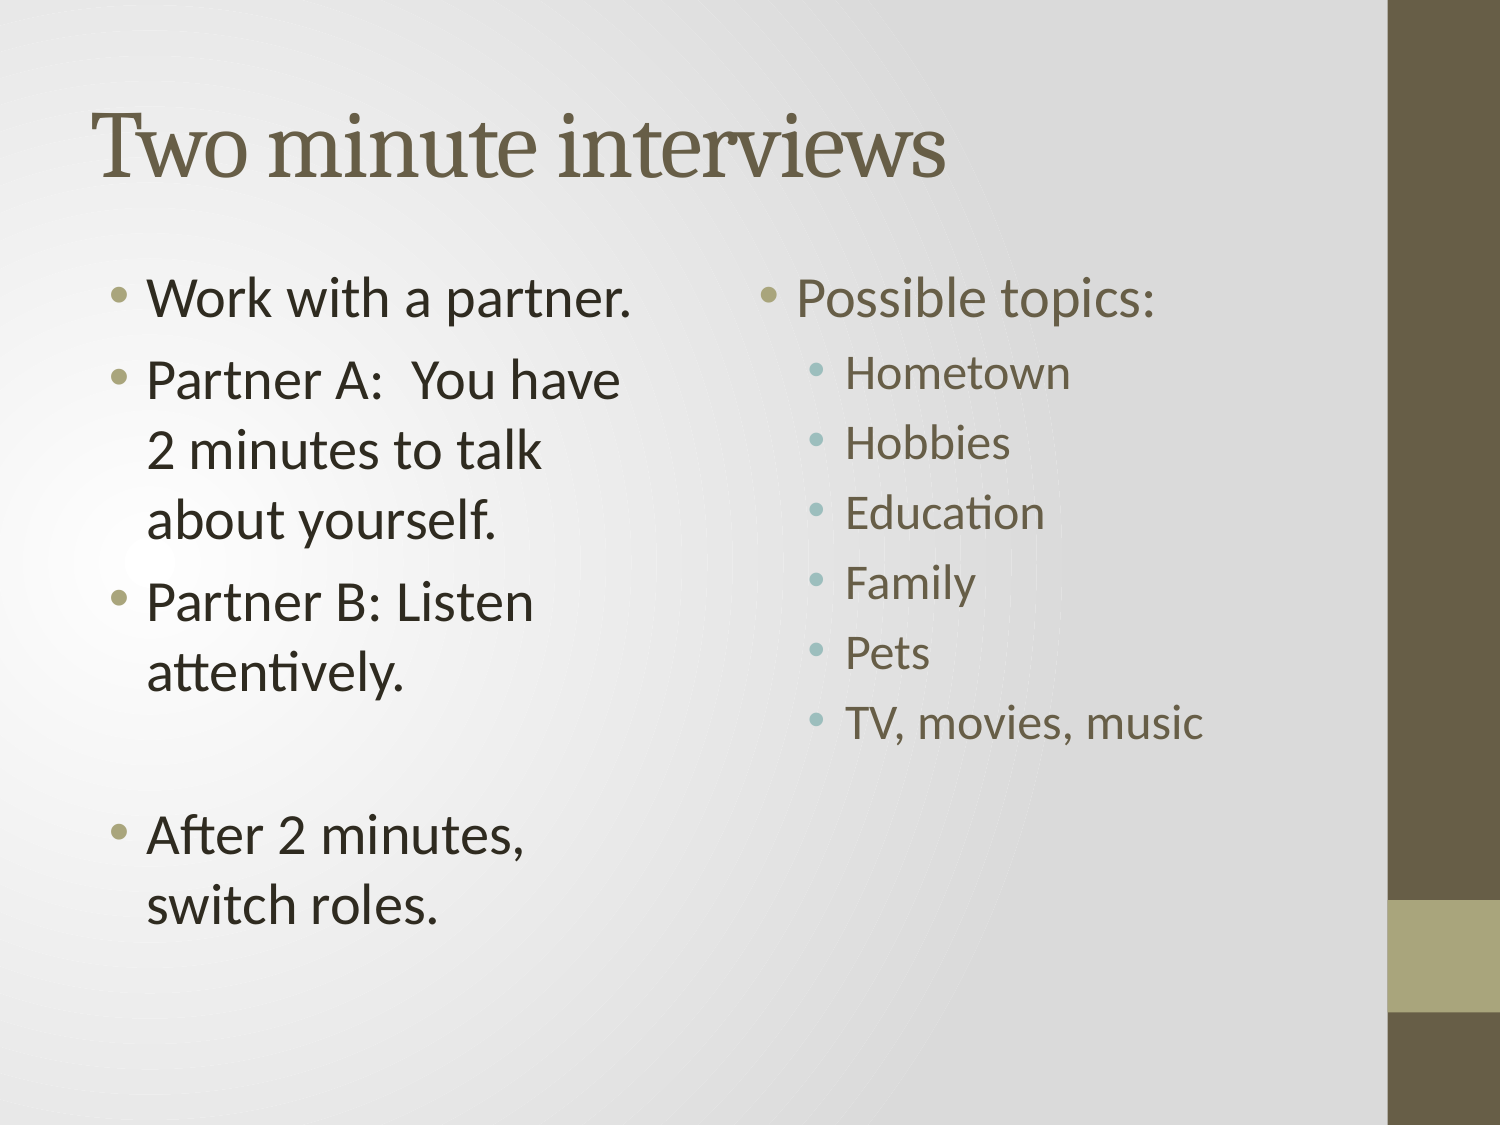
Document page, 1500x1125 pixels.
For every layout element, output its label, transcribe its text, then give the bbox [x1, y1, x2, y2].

list Possible topics: Hometown Hobbies Education Family Pets TV, movies, music [724, 251, 1326, 1006]
title Two minute interviews [75, 45, 1325, 233]
list Work with a partner. Partner A: You have 2 minutes to talk about yourself. Partner B: Listen attentively. After 2 minutes, switch roles. [74, 251, 676, 1006]
